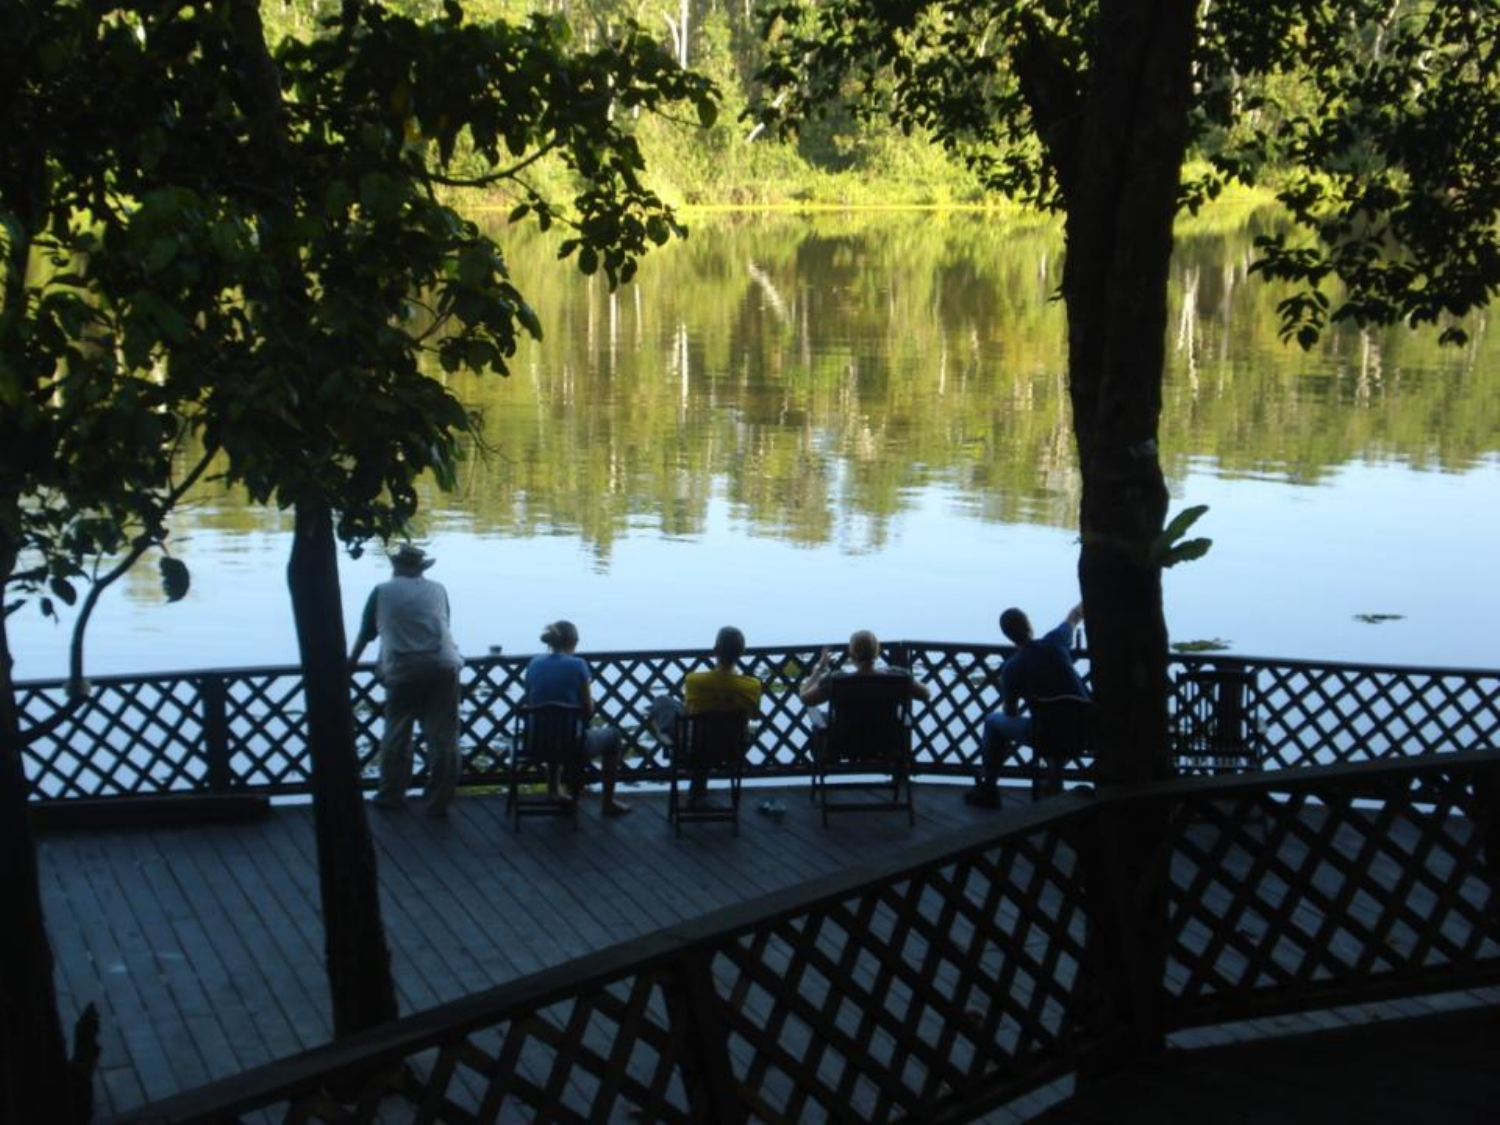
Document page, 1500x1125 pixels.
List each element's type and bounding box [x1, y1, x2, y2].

list [0, 0, 1500, 1125]
